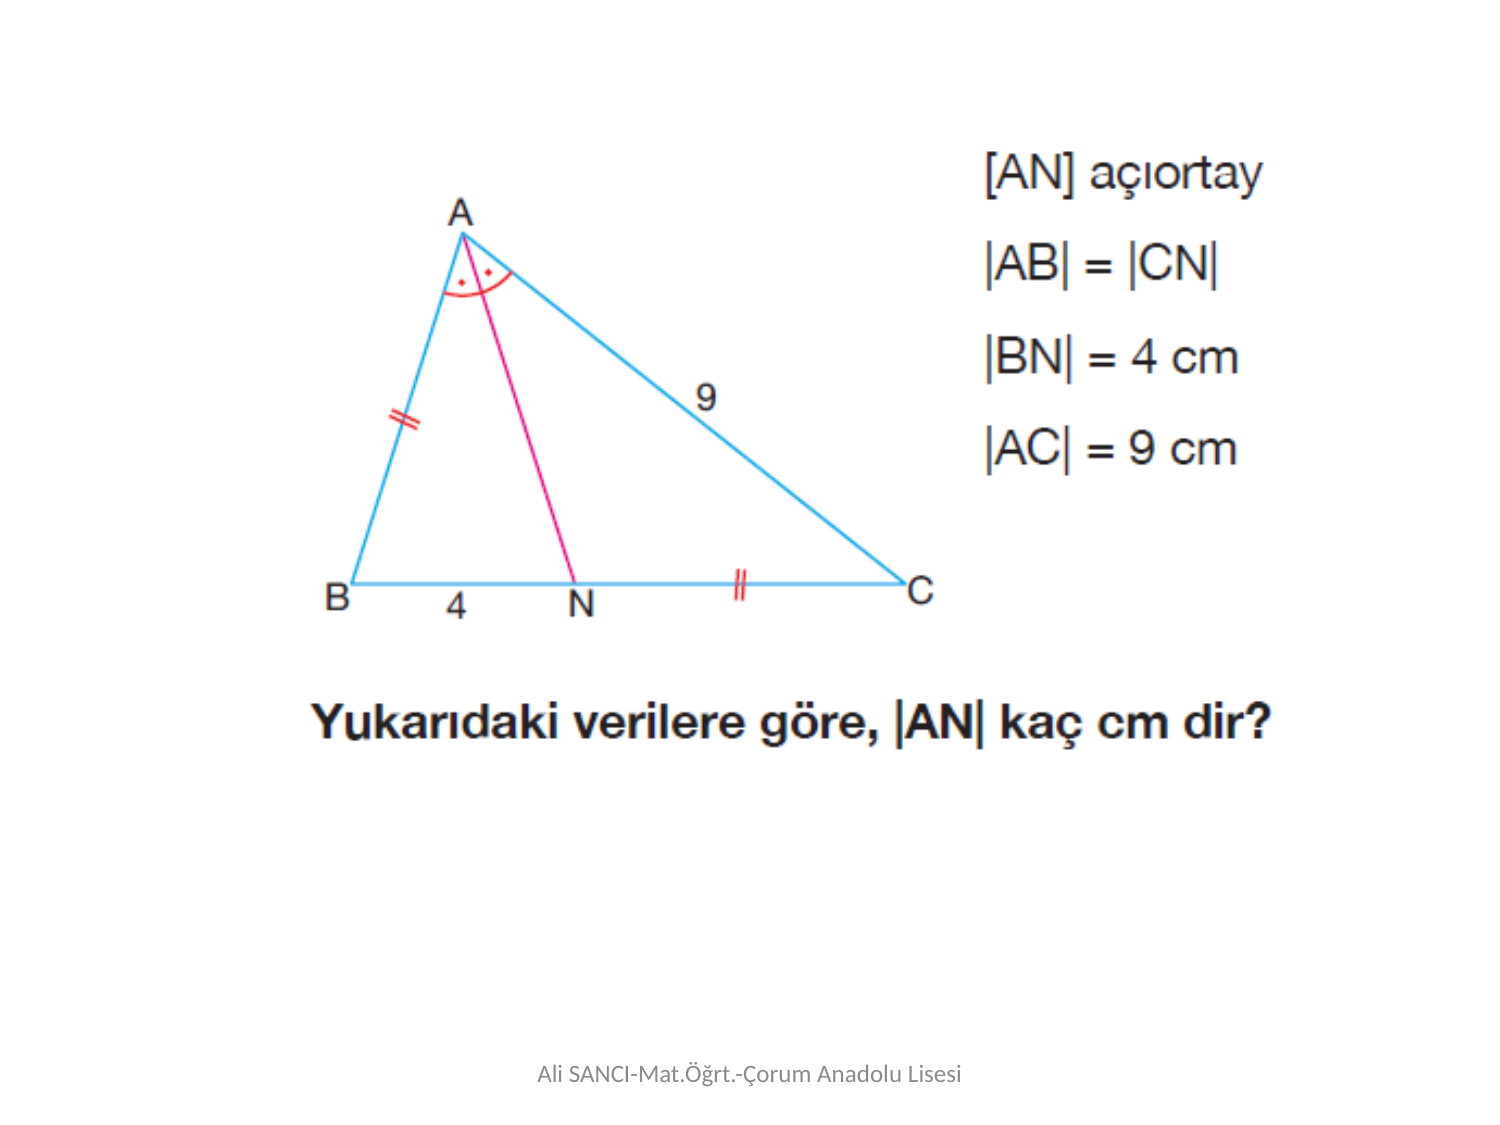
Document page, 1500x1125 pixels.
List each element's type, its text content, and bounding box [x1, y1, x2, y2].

footer Ali SANCI-Mat.Öğrt.-Çorum Anadolu Lisesi [512, 1042, 988, 1103]
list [277, 136, 1292, 752]
